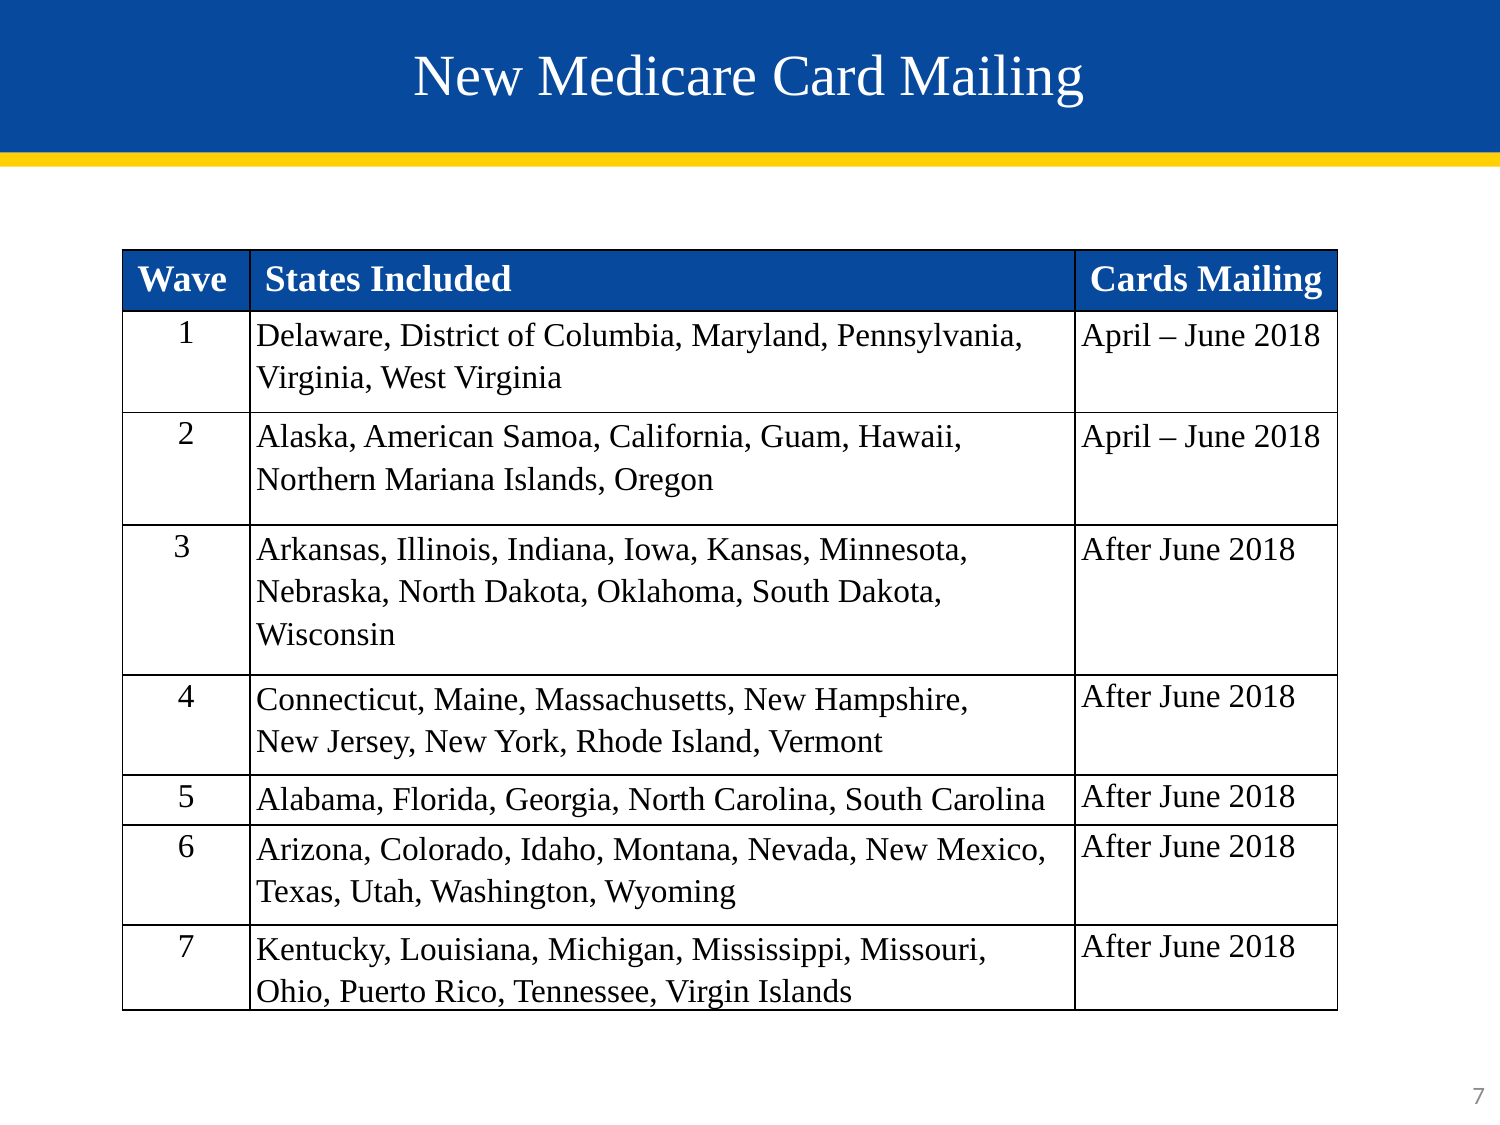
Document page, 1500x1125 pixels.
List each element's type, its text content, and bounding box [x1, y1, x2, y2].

table_cell Kentucky, Louisiana, Michigan, Mississippi, Missouri, Ohio, Puerto Rico, Tennessee, Virgin Islands [251, 926, 1074, 1009]
table_cell Connecticut, Maine, Massachusetts, New Hampshire, New Jersey, New York, Rhode Island, Vermont [251, 676, 1074, 774]
table_header States Included [251, 251, 1074, 310]
table_cell April – June 2018 [1076, 312, 1337, 412]
table_cell 6 [123, 826, 249, 924]
table_cell Alaska, American Samoa, California, Guam, Hawaii, Northern Mariana Islands, Oregon [251, 413, 1074, 524]
table_cell 3 [123, 526, 249, 674]
table_cell After June 2018 [1076, 676, 1337, 774]
table_cell 4 [123, 676, 249, 774]
table_header Cards Mailing [1076, 251, 1337, 310]
table_cell After June 2018 [1076, 826, 1337, 924]
title New Medicare Card Mailing [386, 37, 1113, 125]
table_cell Alabama, Florida, Georgia, North Carolina, South Carolina [251, 776, 1074, 824]
table_cell After June 2018 [1076, 926, 1337, 1009]
table_cell After June 2018 [1076, 526, 1337, 674]
table_cell After June 2018 [1076, 776, 1337, 824]
table_header Wave [123, 251, 249, 310]
table_cell Arkansas, Illinois, Indiana, Iowa, Kansas, Minnesota, Nebraska, North Dakota, Oklahoma, South Dakota, Wisconsin [251, 526, 1074, 674]
table_cell 1 [123, 312, 249, 412]
table_cell April – June 2018 [1076, 413, 1337, 524]
table_cell 7 [123, 926, 249, 1009]
table_cell 2 [123, 413, 249, 524]
table_cell 5 [123, 776, 249, 824]
table_cell Arizona, Colorado, Idaho, Montana, Nevada, New Mexico, Texas, Utah, Washington, Wyoming [251, 826, 1074, 924]
table_cell Delaware, District of Columbia, Maryland, Pennsylvania, Virginia, West Virginia [251, 312, 1074, 412]
slide_number 7 [1149, 1064, 1500, 1125]
